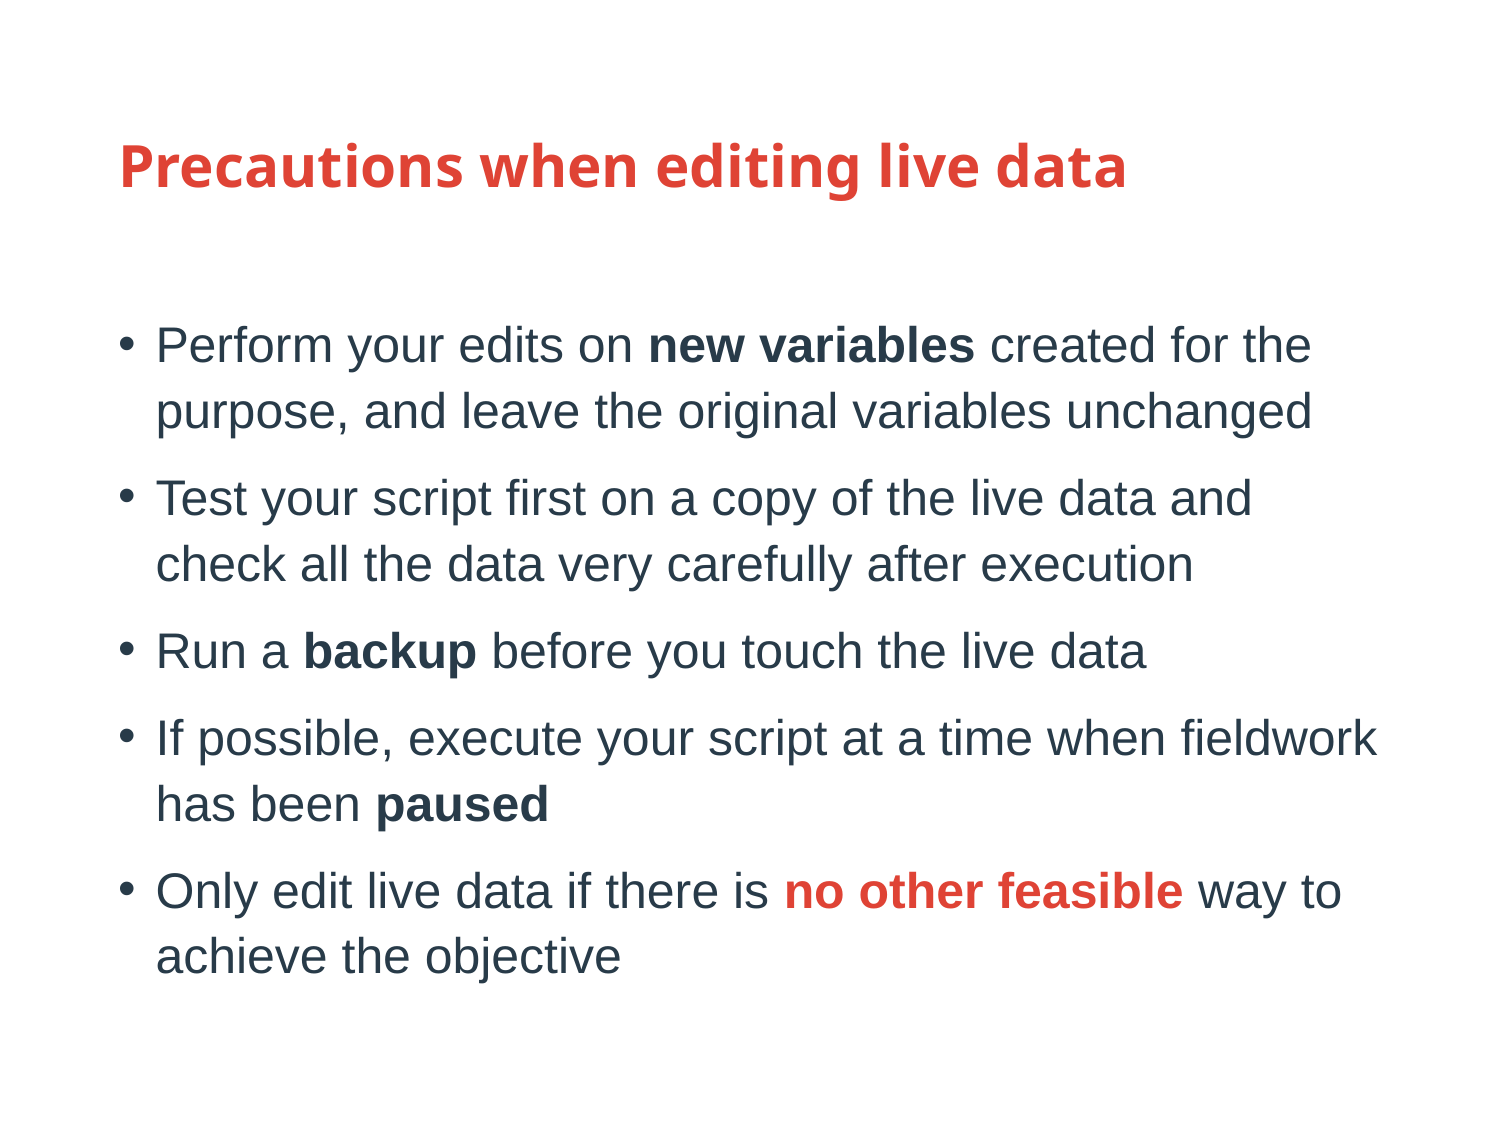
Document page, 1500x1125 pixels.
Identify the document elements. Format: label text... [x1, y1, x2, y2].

list Perform your edits on new variables created for the purpose, and leave the original variables unchanged Test your script first on a copy of the live data and check all the data very carefully after execution Run a backup before you touch the live data If possible, execute your script at a time when fieldwork has been paused Only edit live data if there is no other feasible way to achieve the objective [103, 299, 1397, 1014]
title Precautions when editing live data [103, 59, 1397, 278]
